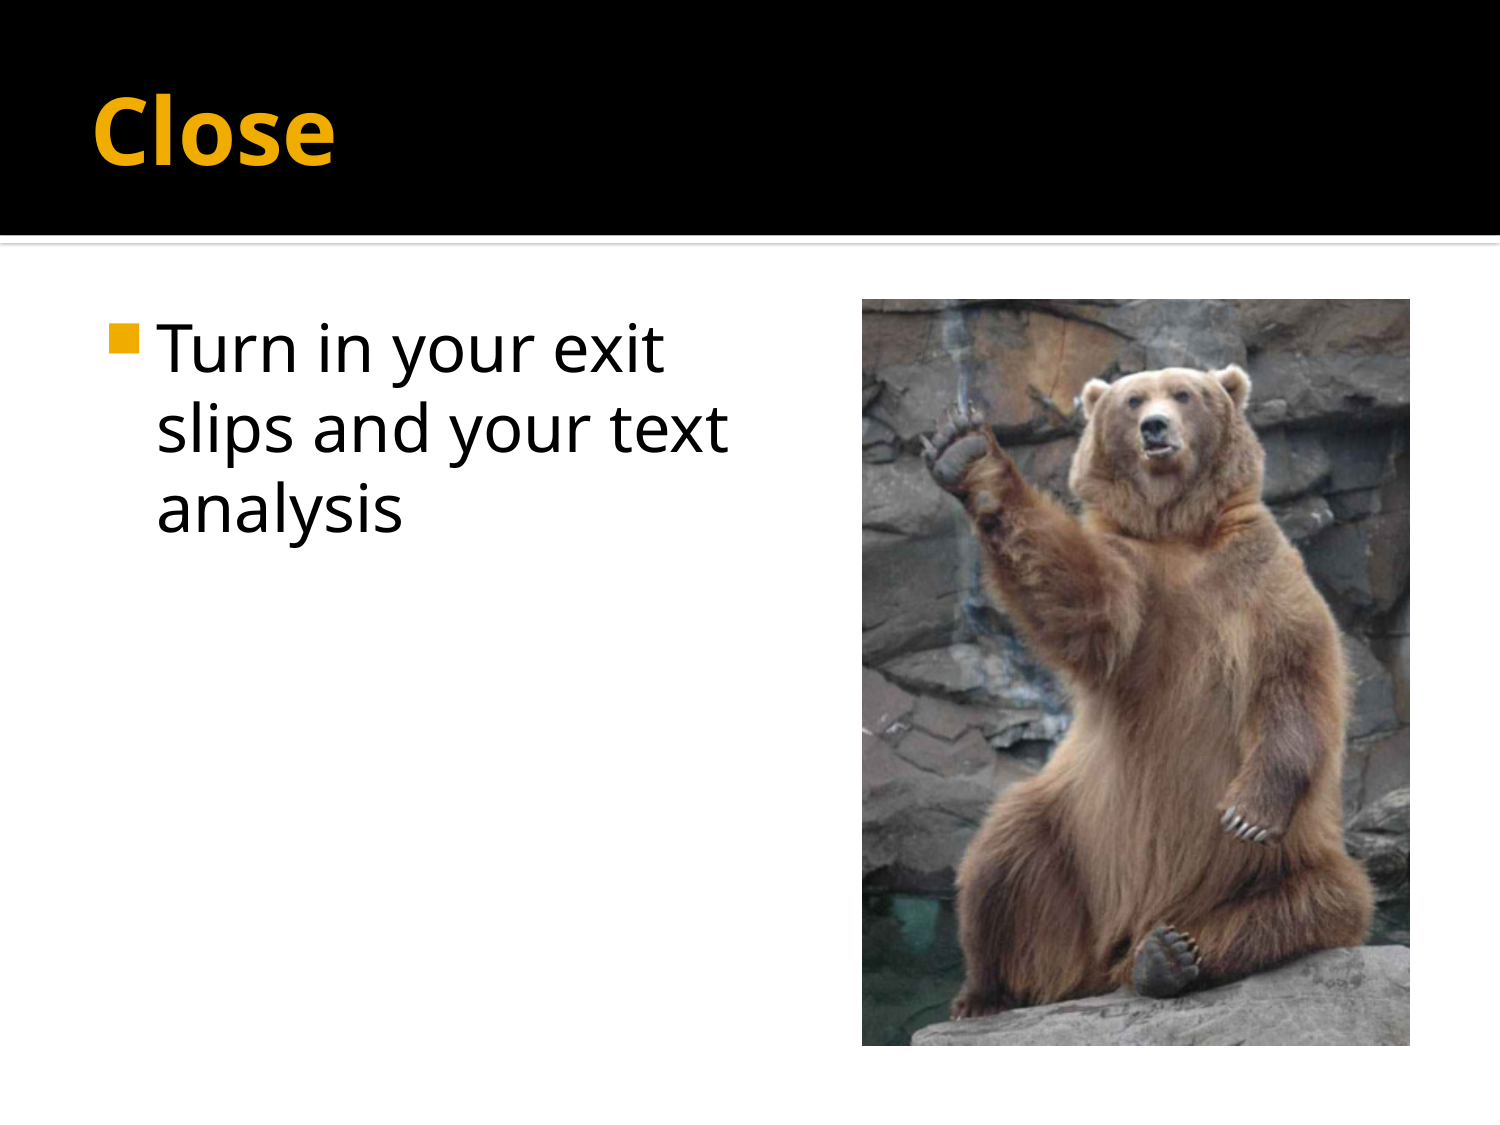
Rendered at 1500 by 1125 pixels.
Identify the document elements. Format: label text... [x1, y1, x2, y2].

list Turn in your exit slips and your text analysis [75, 291, 788, 1025]
title Close [75, 25, 1425, 231]
picture [862, 299, 1410, 1046]
